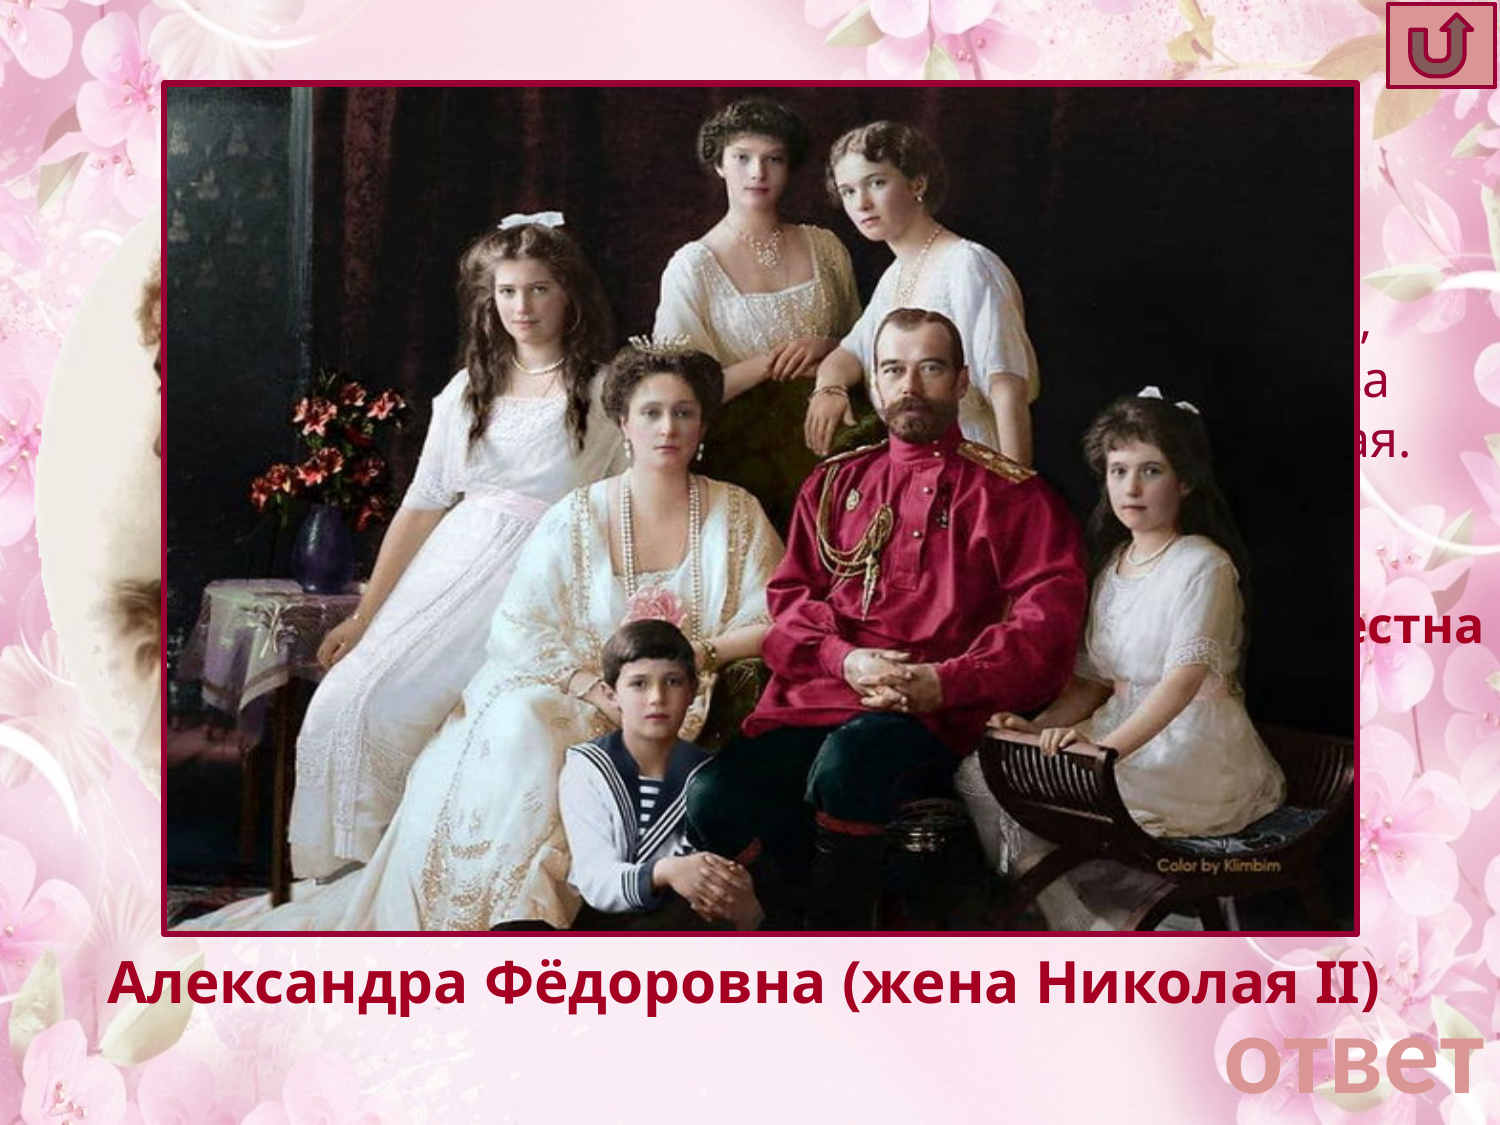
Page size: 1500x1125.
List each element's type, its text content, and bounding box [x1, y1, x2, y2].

picture [0, 0, 1500, 1125]
text_box Александра Фёдоровна (жена Николая II) [70, 937, 1418, 1023]
text_box ответ [1208, 973, 1499, 1124]
text_box Под каким именем она известна в России? [1360, 585, 1500, 721]
text_box Перед вами любимая внучка британской королевы Виктории, принцесса Виктория Алиса Луиза Беатриса Гессен – Дармштадтская. [1360, 219, 1495, 535]
text_box [1386, 2, 1497, 89]
